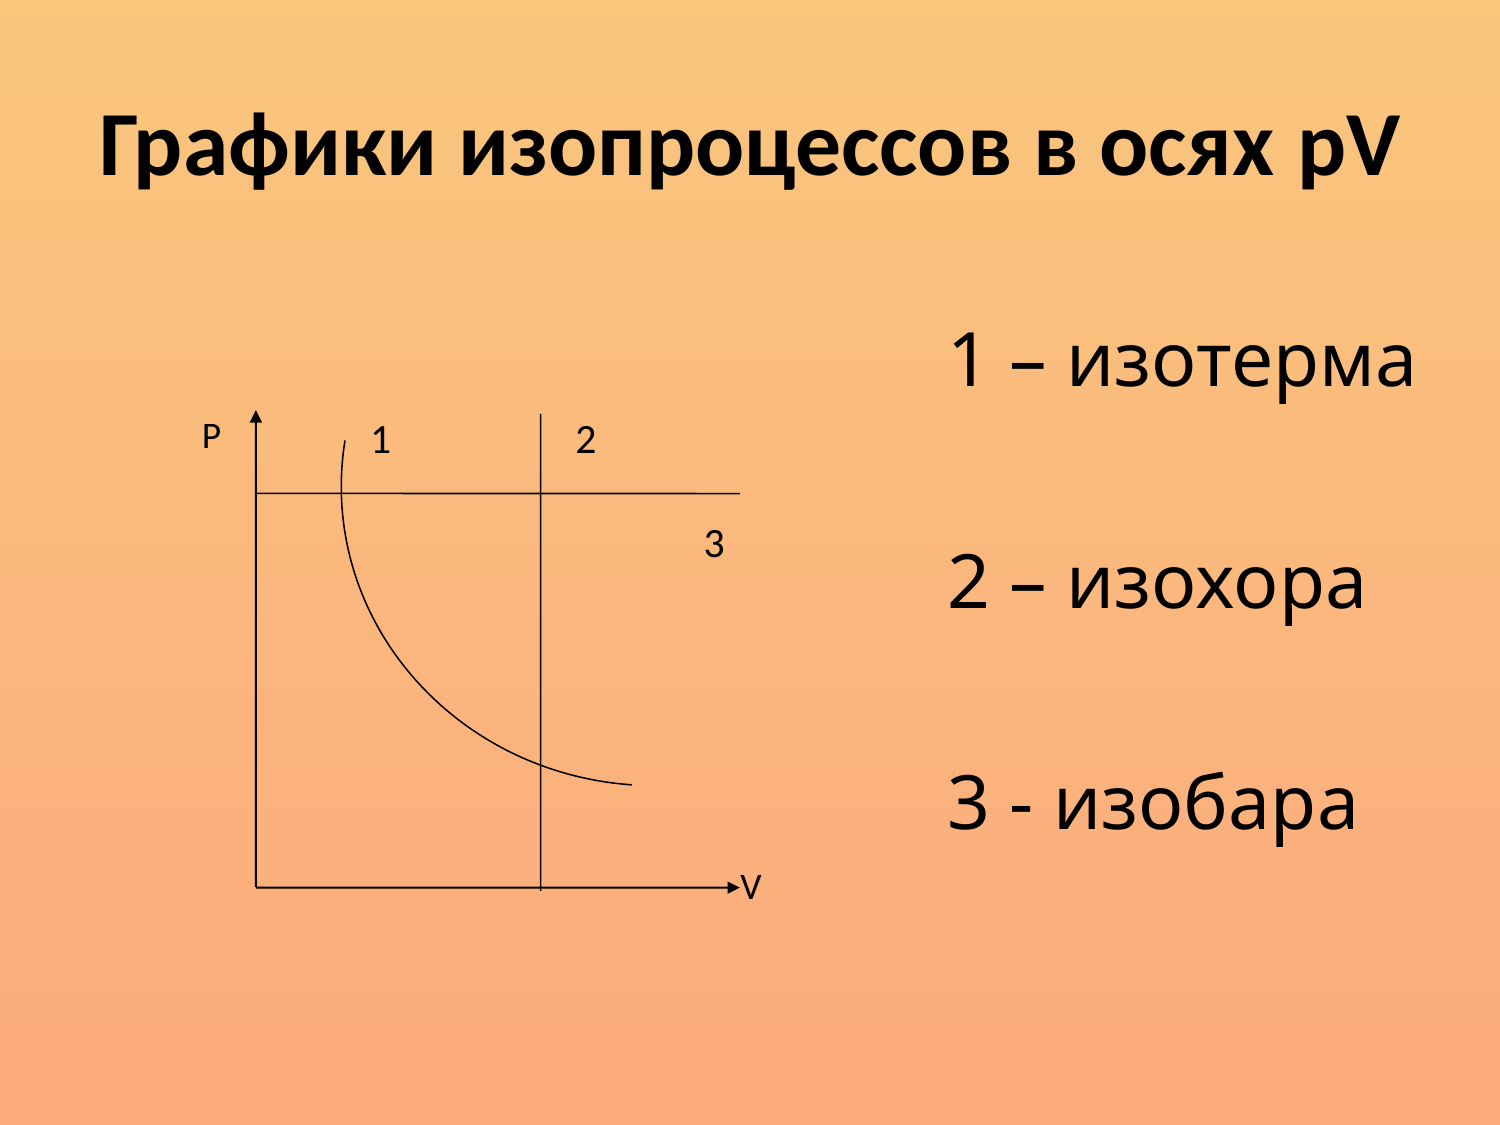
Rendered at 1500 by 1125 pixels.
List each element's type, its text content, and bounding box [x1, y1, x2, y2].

list 1 – изотерма 2 – изохора 3 - изобара [796, 262, 1425, 1005]
title Графики изопроцессов в осях pV [75, 45, 1425, 233]
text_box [187, 409, 798, 915]
